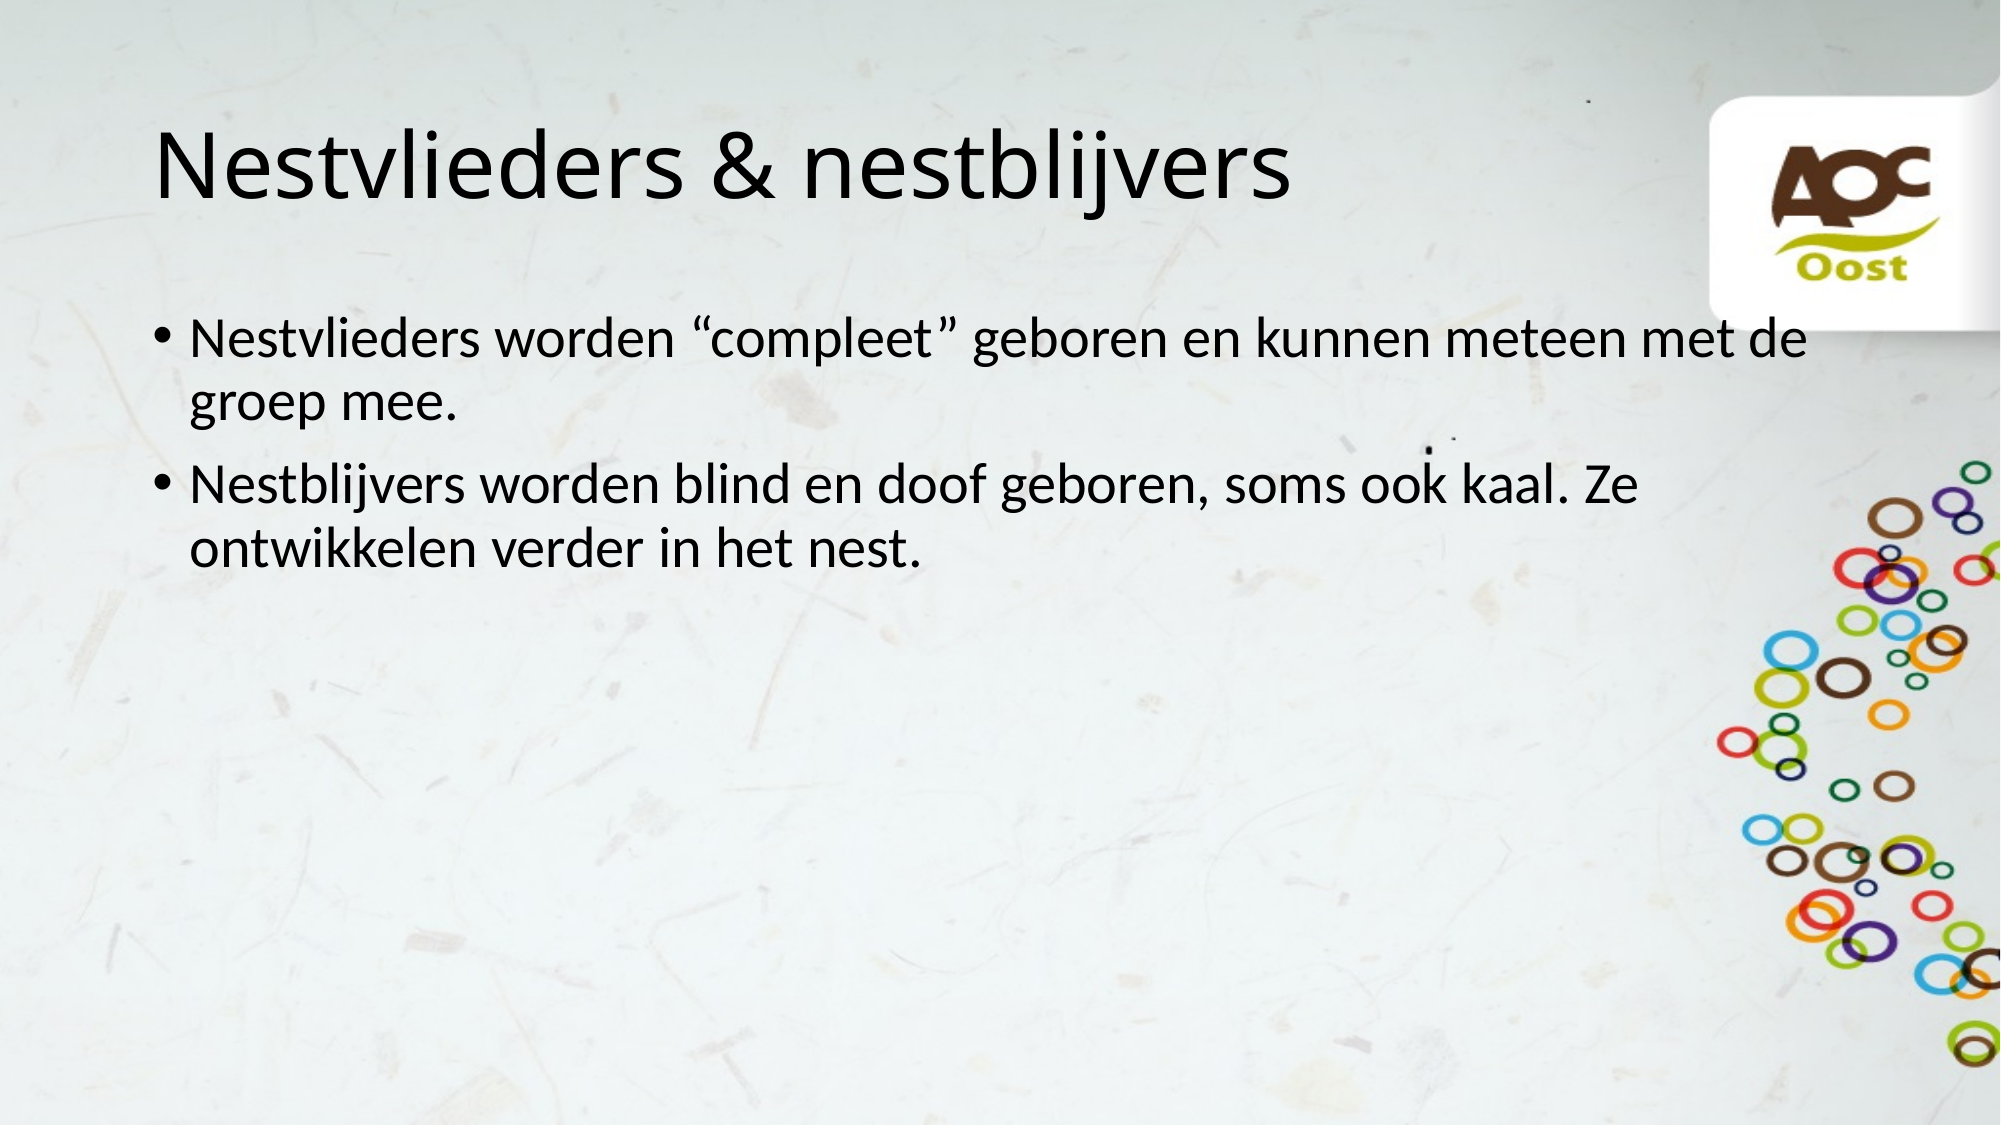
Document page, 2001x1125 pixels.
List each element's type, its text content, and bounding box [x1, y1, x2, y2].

list Nestvlieders worden “compleet” geboren en kunnen meteen met de groep mee. Nestblijvers worden blind en doof geboren, soms ook kaal. Ze ontwikkelen verder in het nest. [137, 299, 1863, 1014]
title Nestvlieders & nestblijvers [137, 59, 1863, 278]
picture [0, 0, 2001, 1125]
